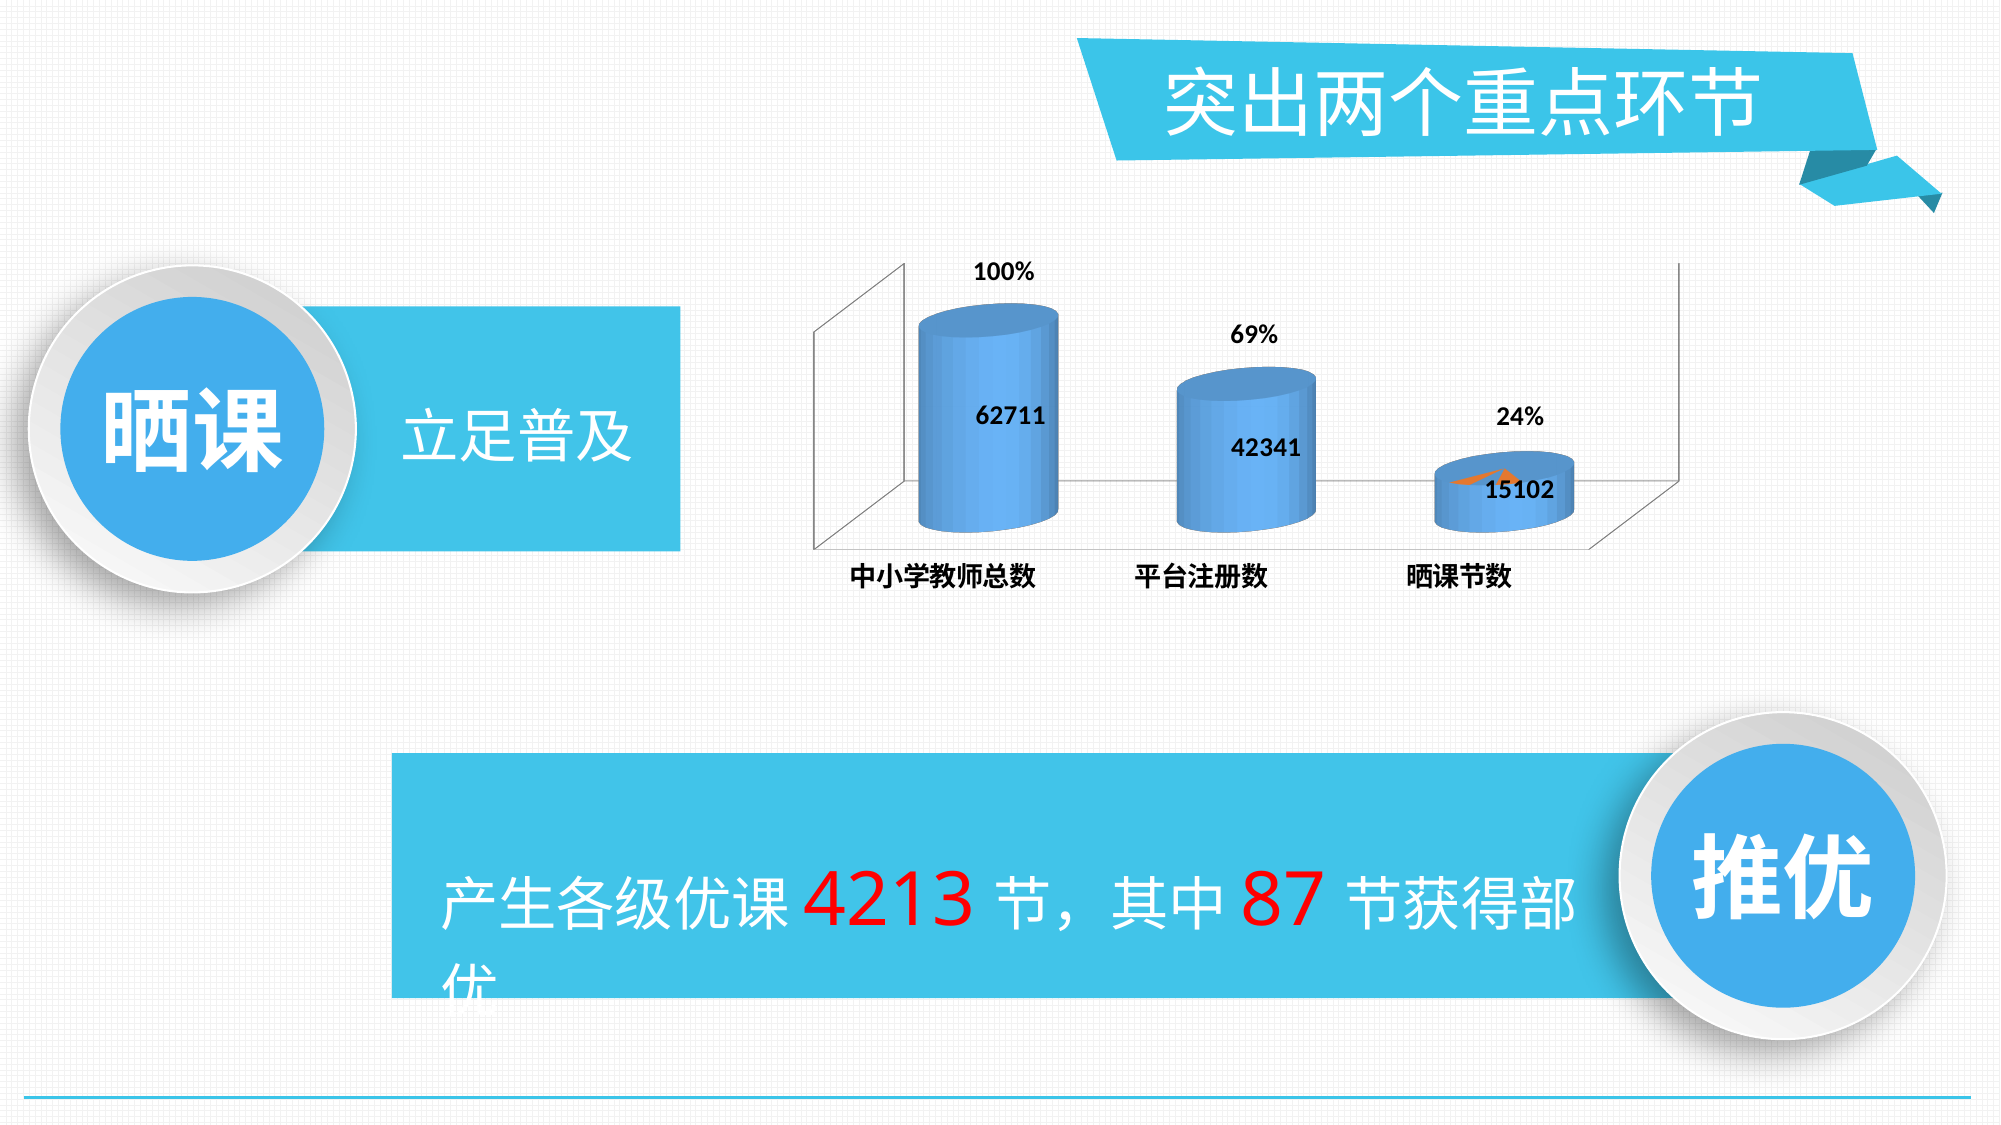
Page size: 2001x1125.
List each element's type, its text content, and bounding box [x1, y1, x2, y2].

text_box [391, 752, 1619, 999]
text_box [1076, 38, 1945, 214]
chart [774, 227, 1686, 738]
text_box [356, 305, 681, 552]
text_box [1619, 712, 1947, 1040]
text_box 产生各级优课4213节，其中87节获得部优 [425, 825, 1619, 1032]
text_box 立足普及 [359, 378, 650, 477]
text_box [28, 265, 356, 593]
